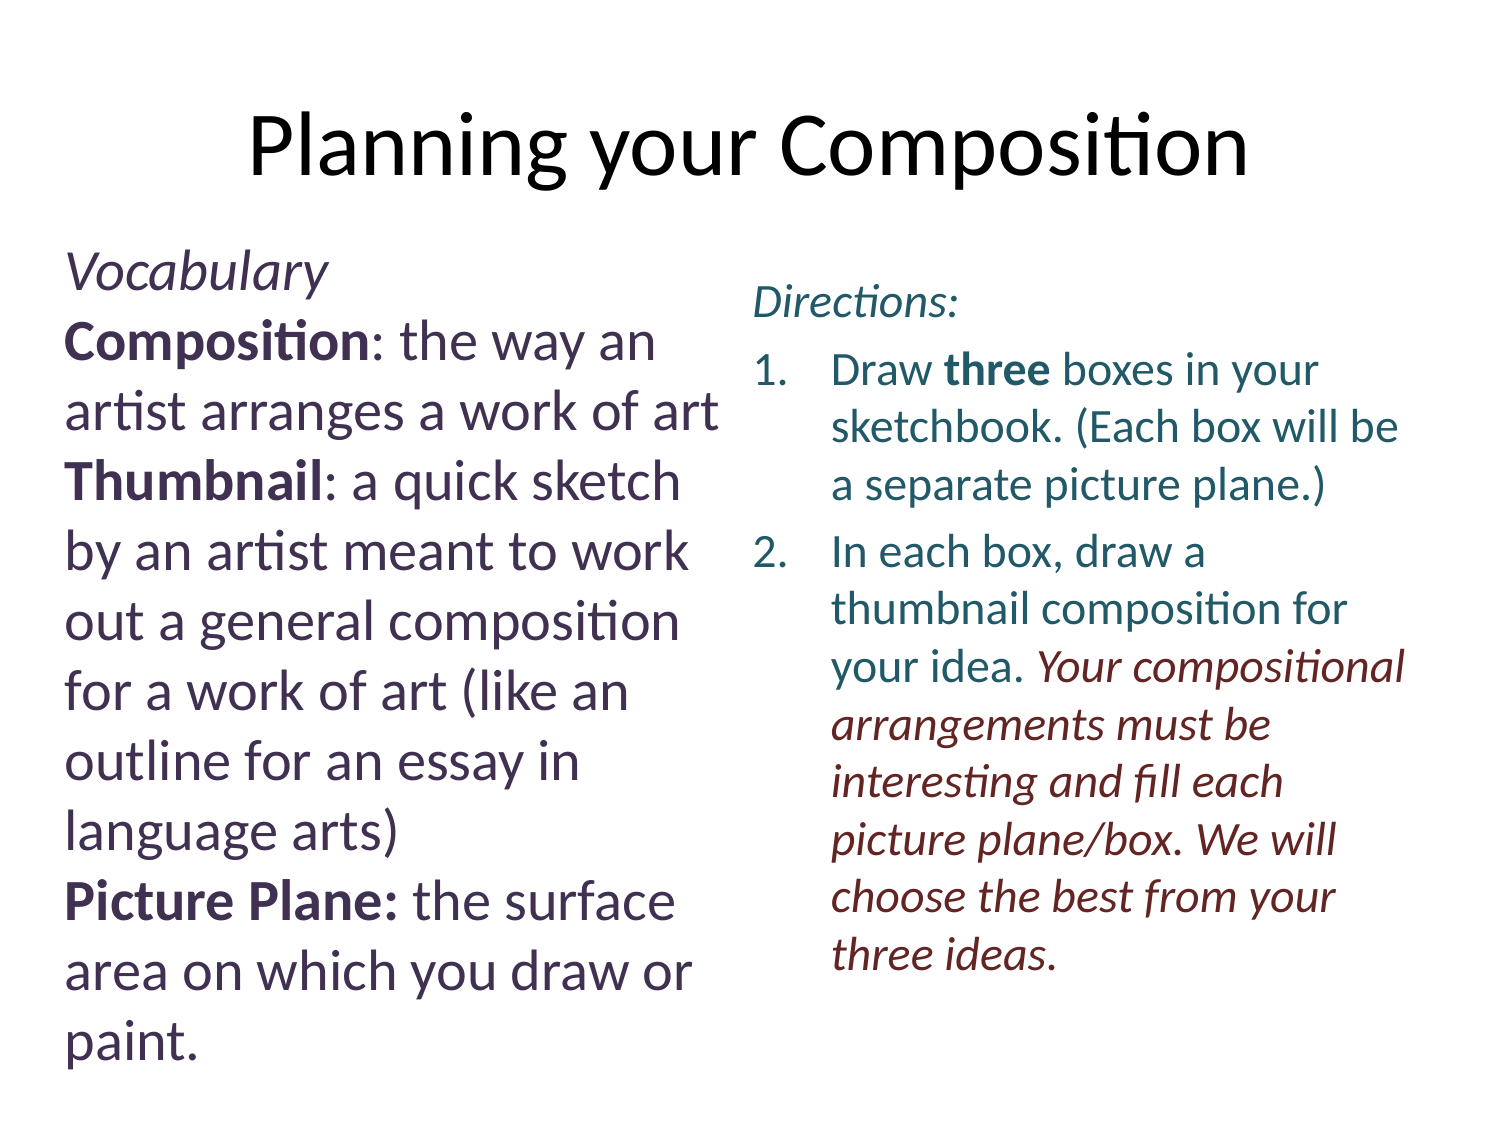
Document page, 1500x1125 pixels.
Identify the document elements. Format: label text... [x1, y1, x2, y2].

text_box Vocabulary Composition: the way an artist arranges a work of art Thumbnail: a quick sketch by an artist meant to work out a general composition for a work of art (like an outline for an essay in language arts) Picture Plane: the surface area on which you draw or paint. [49, 224, 738, 1080]
title Planning your Composition [75, 45, 1425, 233]
list Directions: Draw three boxes in your sketchbook. (Each box will be a separate picture plane.) In each box, draw a thumbnail composition for your idea. Your compositional arrangements must be interesting and fill each picture plane/box. We will choose the best from your three ideas. [738, 262, 1425, 1005]
